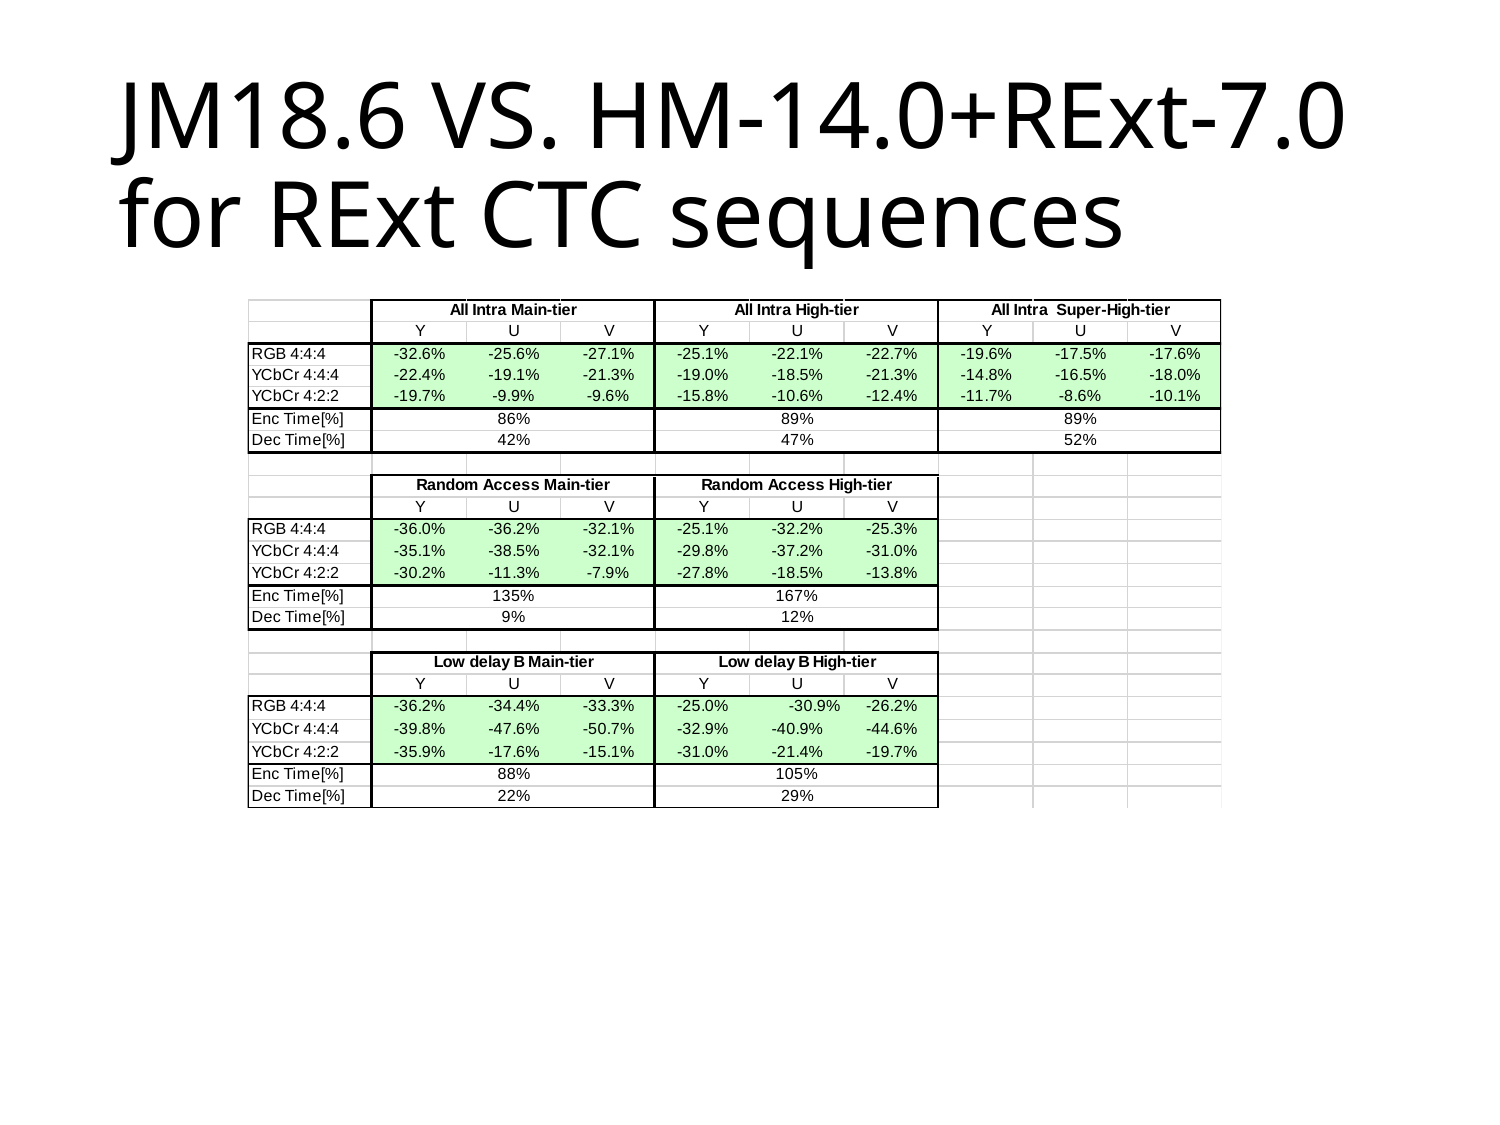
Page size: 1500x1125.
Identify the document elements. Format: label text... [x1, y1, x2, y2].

picture [247, 299, 1223, 810]
title JM18.6 VS. HM-14.0+RExt-7.0 for RExt CTC sequences [103, 59, 1397, 278]
